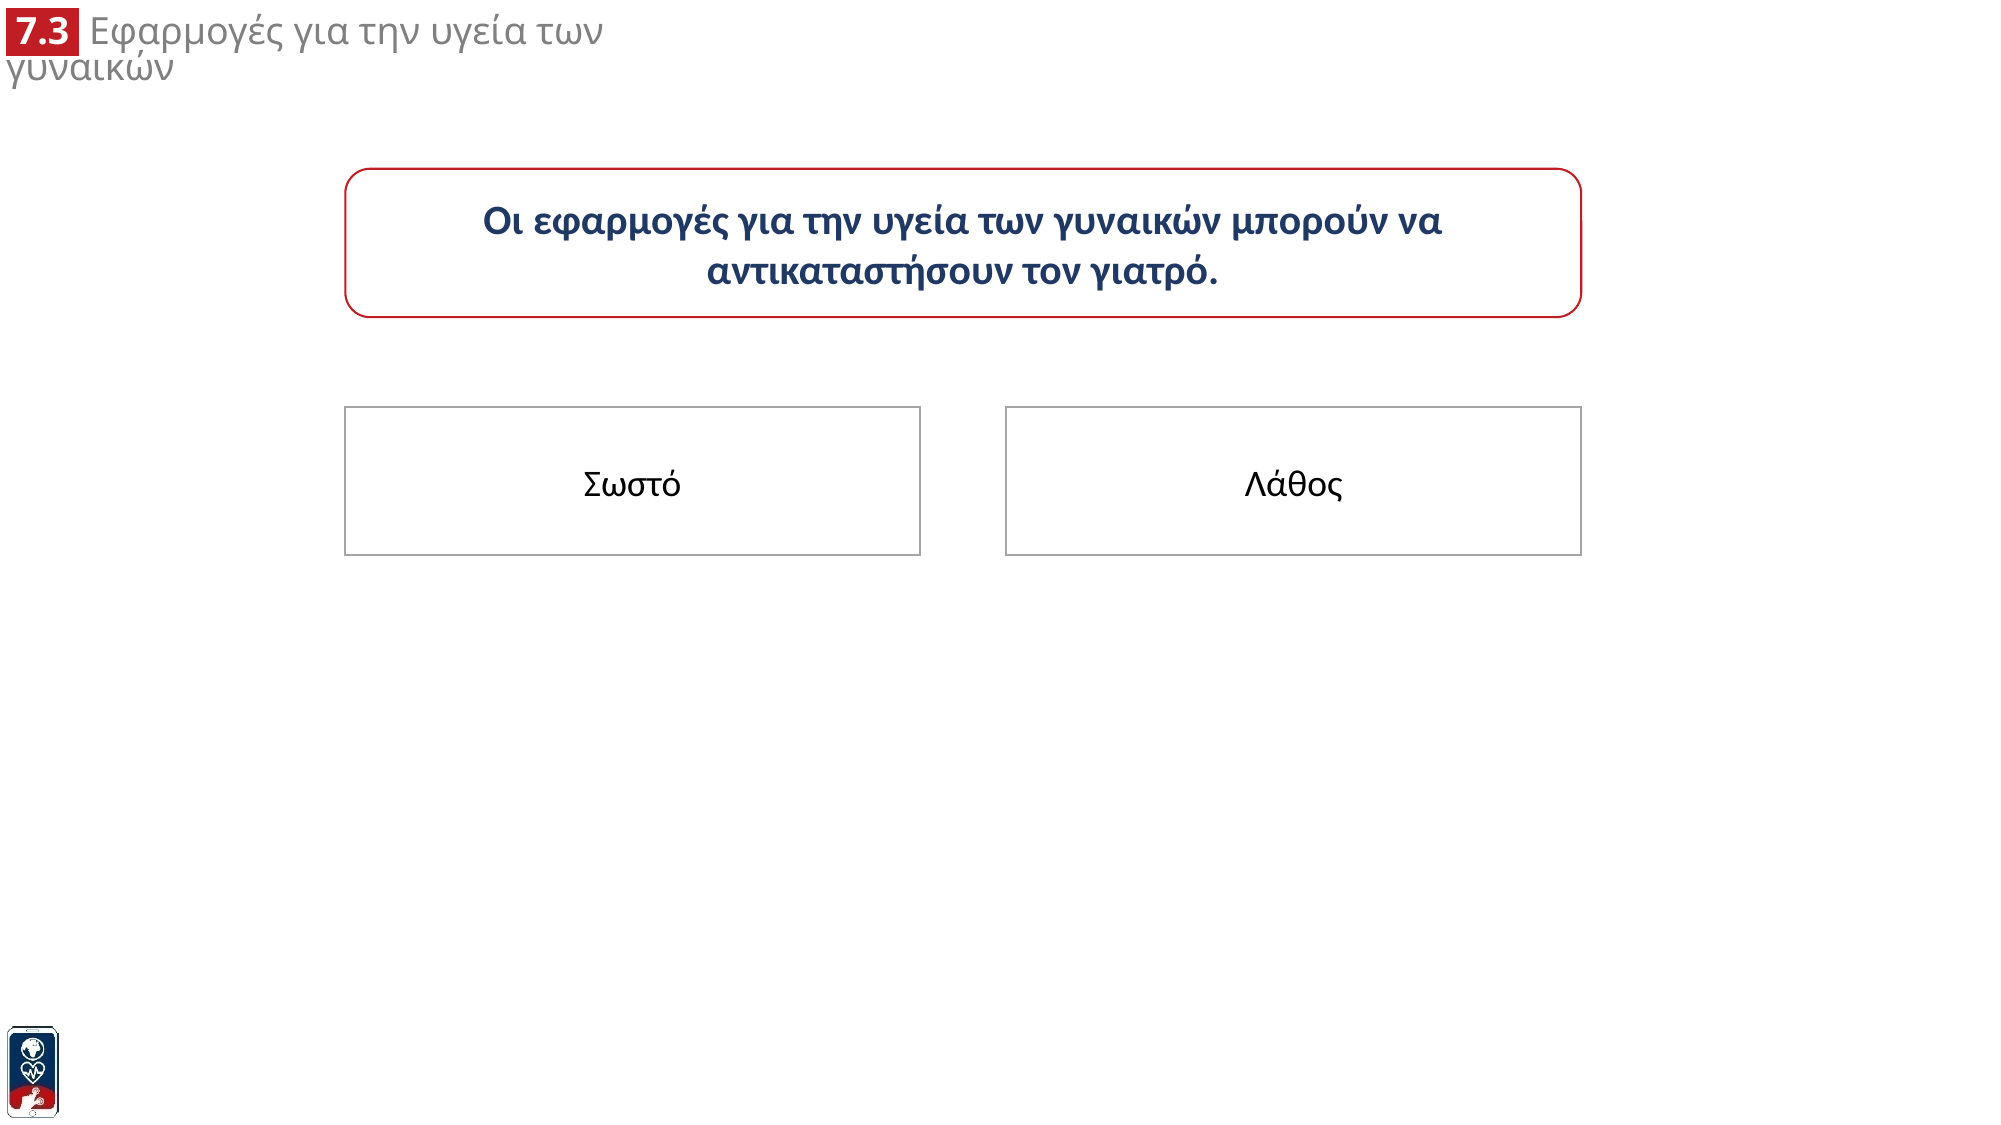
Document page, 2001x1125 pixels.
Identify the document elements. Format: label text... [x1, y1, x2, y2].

text_box Σωστό [344, 406, 921, 556]
picture [7, 1026, 59, 1118]
text_box Οι εφαρμογές για την υγεία των γυναικών μπορούν να αντικαταστήσουν τον γιατρό. [344, 167, 1583, 319]
text_box Λάθος [1005, 406, 1582, 556]
